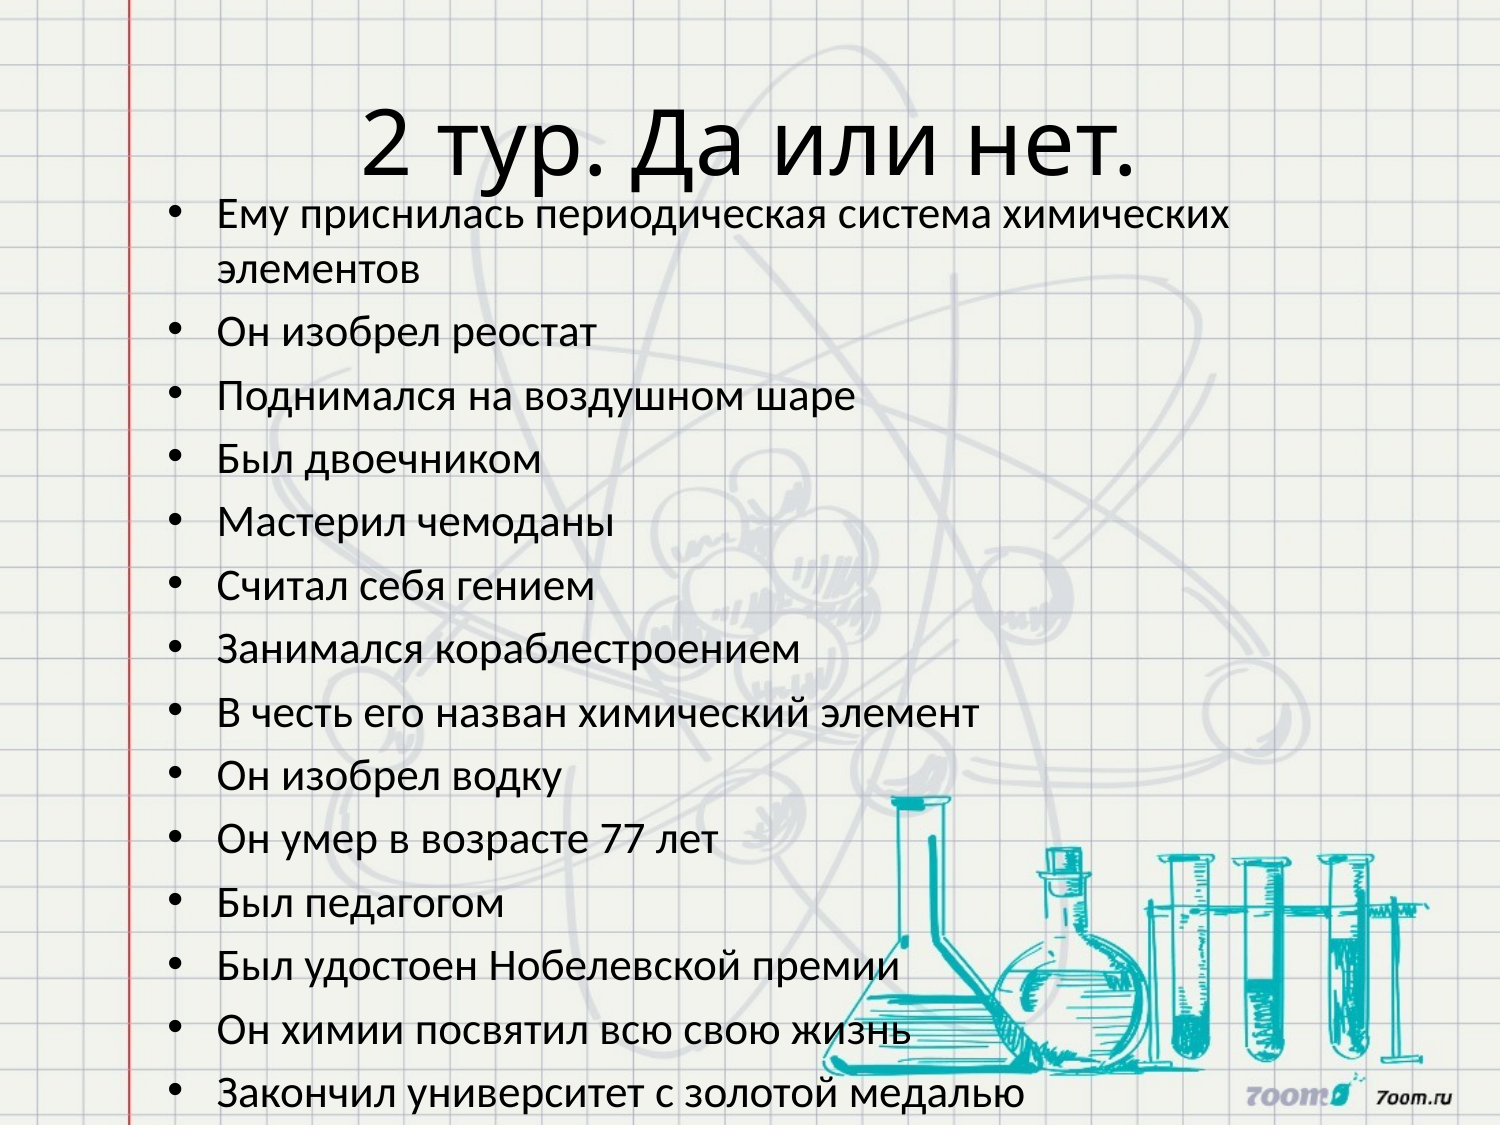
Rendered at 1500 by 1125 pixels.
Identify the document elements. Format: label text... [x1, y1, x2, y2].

picture [0, 0, 1500, 1125]
list Ему приснилась периодическая система химических элементов Он изобрел реостат Поднимался на воздушном шаре Был двоечником Мастерил чемоданы Считал себя гением Занимался кораблестроением В честь его назван химический элемент Он изобрел водку Он умер в возрасте 77 лет Был педагогом Был удостоен Нобелевской премии Он химии посвятил всю свою жизнь Закончил университет с золотой медалью [152, 175, 1425, 1125]
title 2 тур. Да или нет. [75, 45, 1425, 233]
